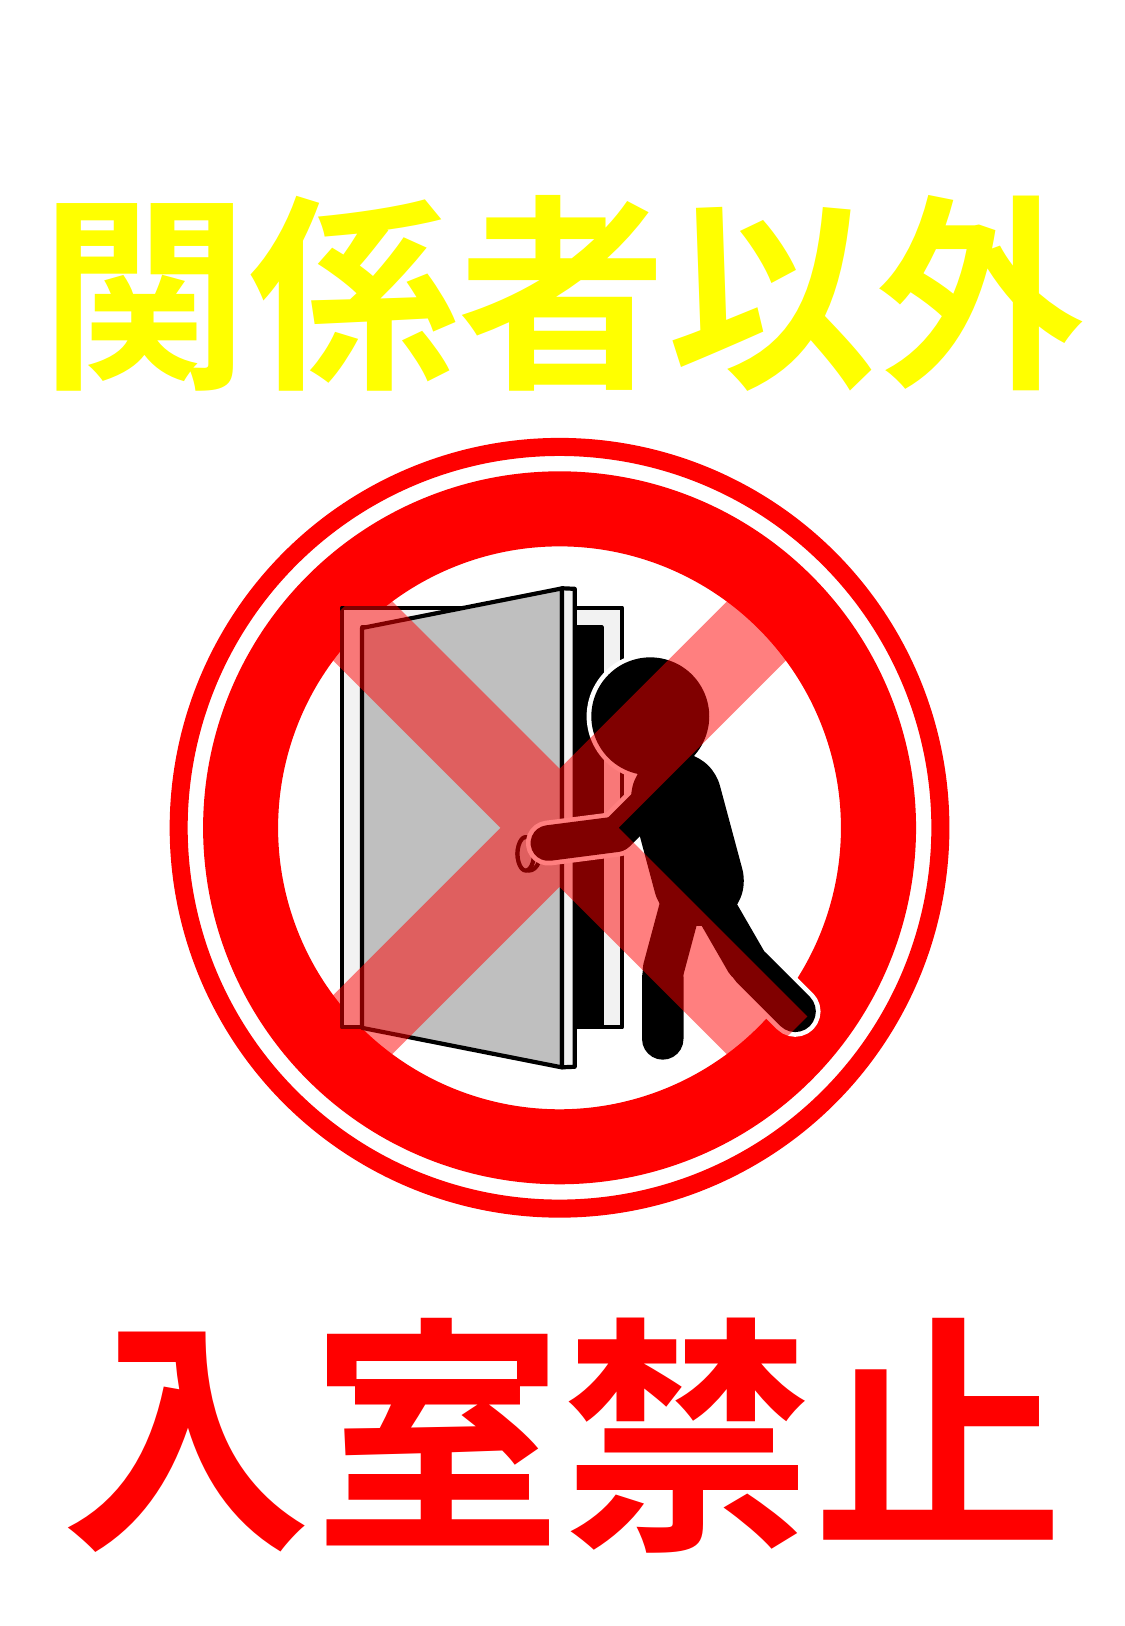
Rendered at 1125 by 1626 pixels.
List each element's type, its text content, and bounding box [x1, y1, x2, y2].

text_box 入室禁止 [1, 1272, 1125, 1588]
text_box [139, 407, 980, 1249]
text_box 関係者以外 [1, 157, 1125, 422]
